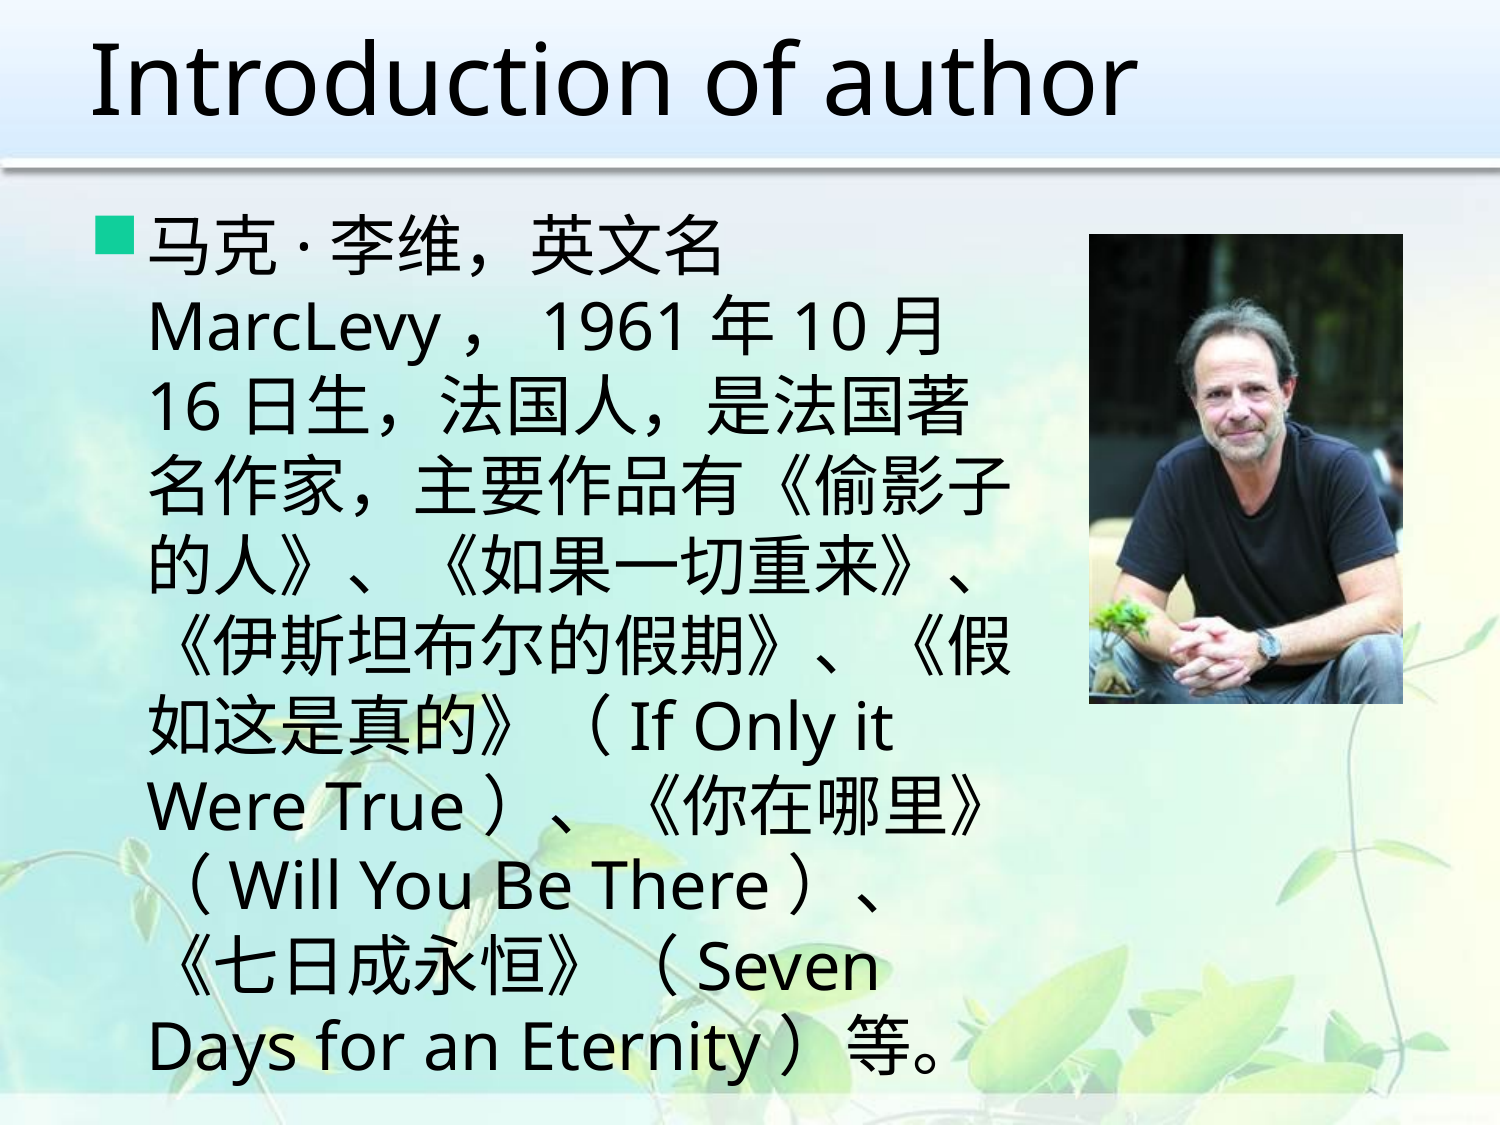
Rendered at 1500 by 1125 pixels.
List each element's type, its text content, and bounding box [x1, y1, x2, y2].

title Introduction of author [74, 2, 1426, 150]
picture [0, 0, 1500, 1125]
list 马克·李维，英文名MarcLevy，1961年10月16日生，法国人，是法国著名作家，主要作品有《偷影子的人》、《如果一切重来》、《伊斯坦布尔的假期》、《假如这是真的》（If Only it Were True）、《你在哪里》（Will You Be There）、《七日成永恒》（Seven Days for an Eternity）等。 [74, 196, 1032, 1006]
